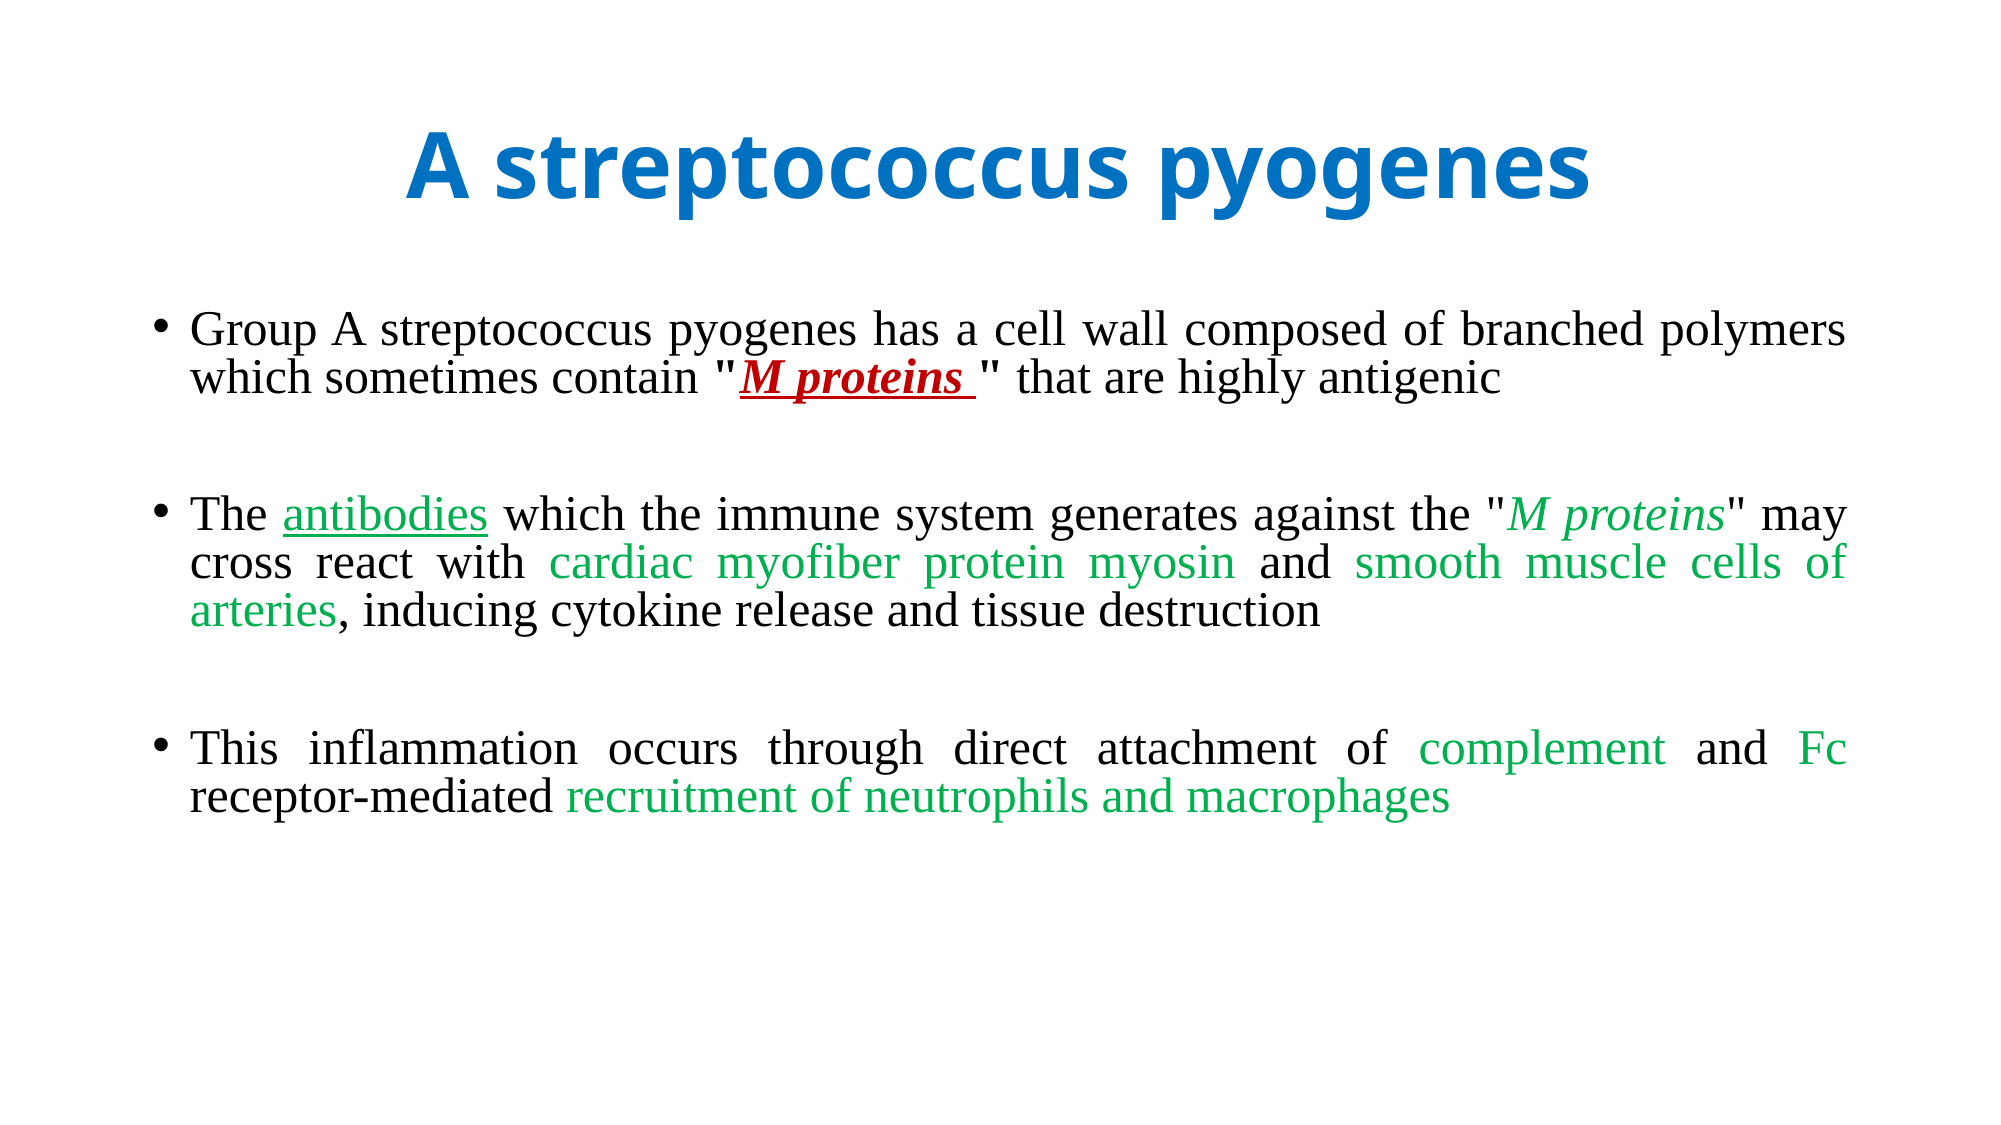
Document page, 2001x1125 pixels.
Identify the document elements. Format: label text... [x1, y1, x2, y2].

list Group A streptococcus pyogenes has a cell wall composed of branched polymers which sometimes contain "M proteins " that are highly antigenic The antibodies which the immune system generates against the "M proteins" may cross react with cardiac myofiber protein myosin and smooth muscle cells of arteries, inducing cytokine release and tissue destruction This inflammation occurs through direct attachment of complement and Fc receptor-mediated recruitment of neutrophils and macrophages [137, 299, 1863, 1014]
title A streptococcus pyogenes [137, 59, 1863, 278]
